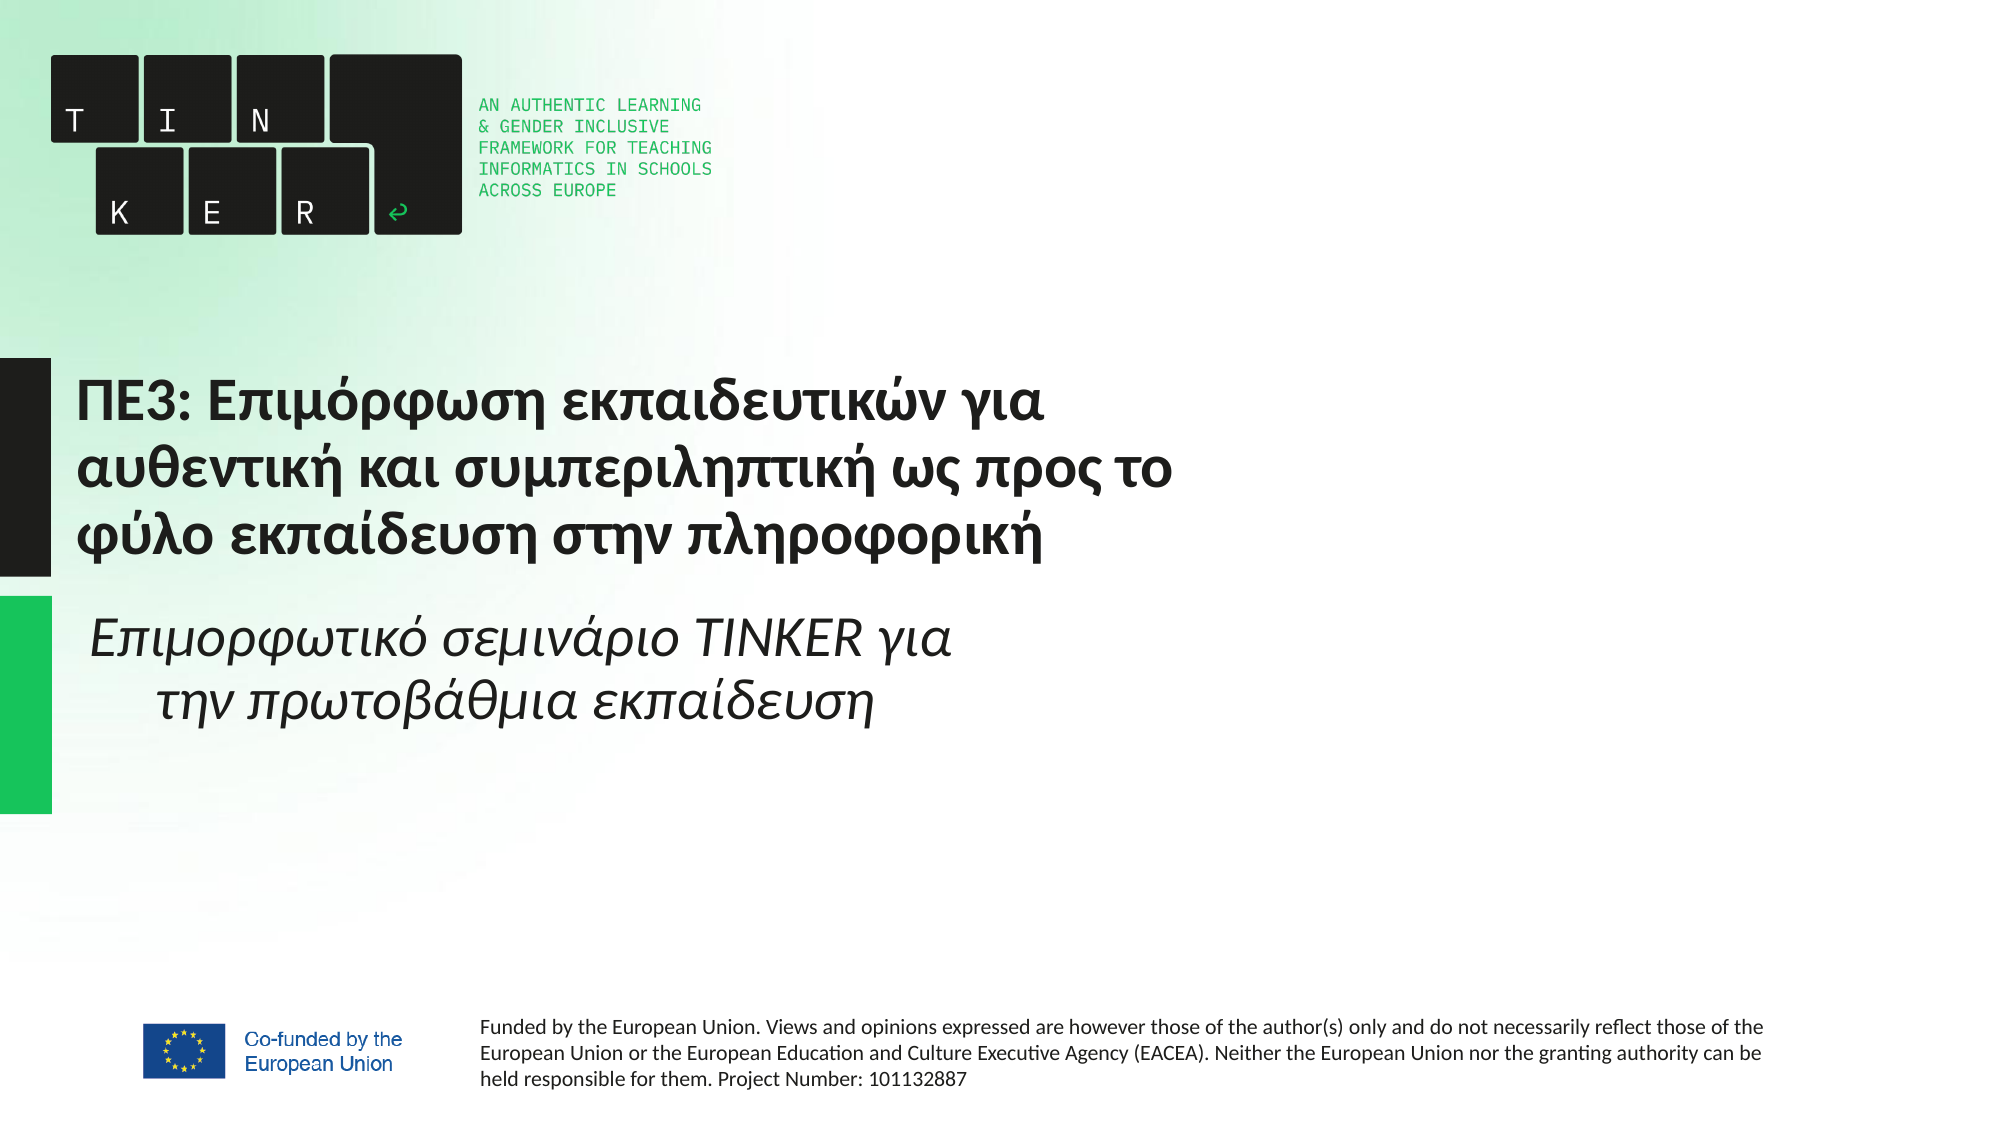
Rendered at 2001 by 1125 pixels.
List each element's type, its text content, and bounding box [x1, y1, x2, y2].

title ΠΕ3: Επιμόρφωση εκπαιδευτικών για αυθεντική και συμπεριληπτική ως προς το φύλο εκπαίδευση στην πληροφορική [61, 358, 1196, 578]
picture [0, 0, 843, 1125]
subtitle Επιμορφωτικό σεμινάριο TINKER για την πρωτοβάθμια εκπαίδευση [65, 599, 1000, 812]
